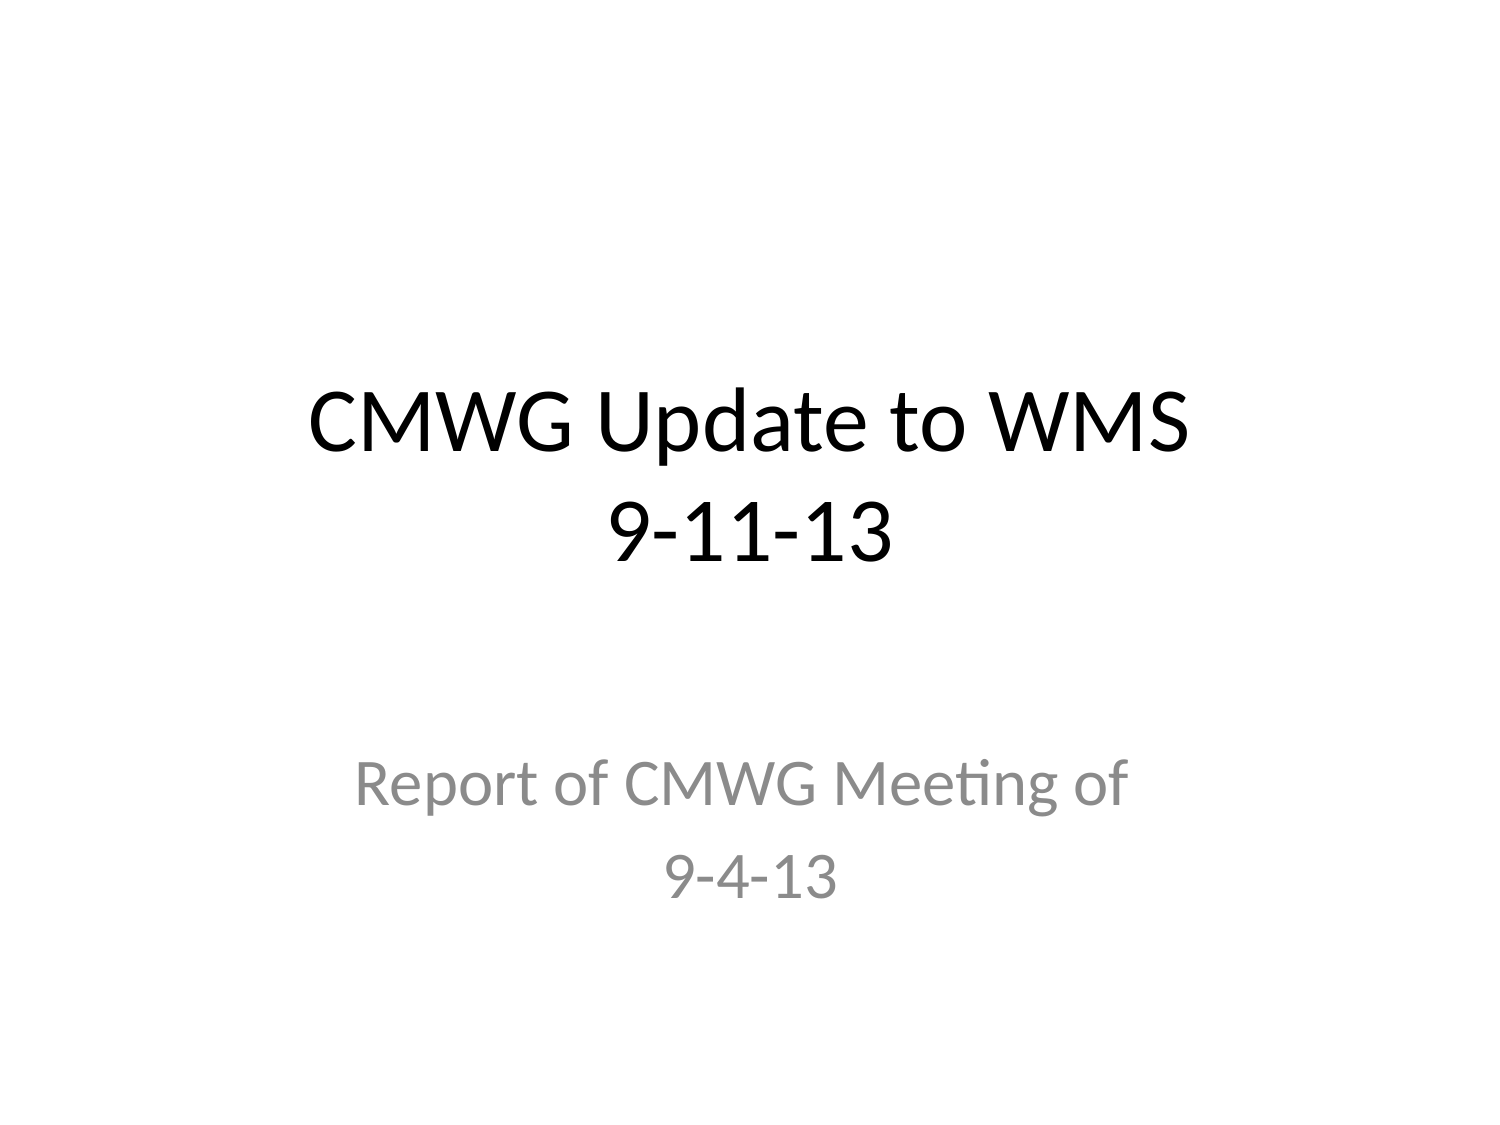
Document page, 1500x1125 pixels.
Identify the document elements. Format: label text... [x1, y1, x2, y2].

title CMWG Update to WMS 9-11-13 [112, 349, 1388, 591]
subtitle Report of CMWG Meeting of 9-4-13 [224, 637, 1276, 926]
